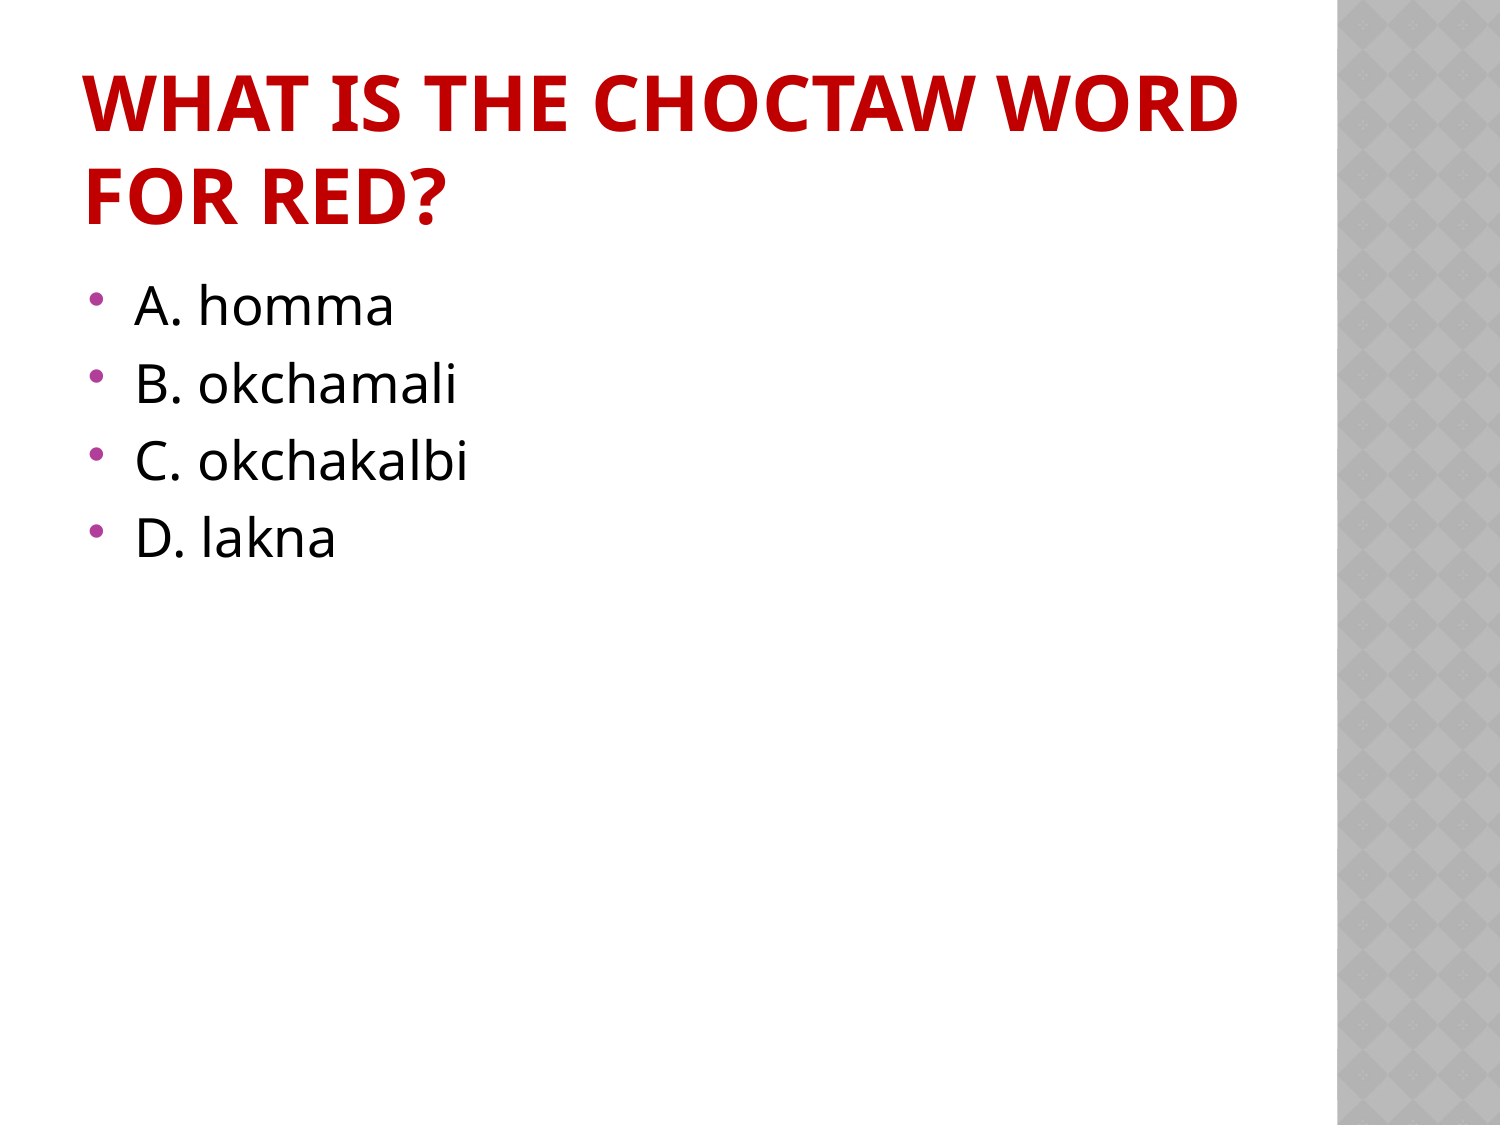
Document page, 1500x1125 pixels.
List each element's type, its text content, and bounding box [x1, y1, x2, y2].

title What is the choctaw word for red? [75, 52, 1263, 240]
list A. homma B. okchamali C. okchakalbi D. lakna [75, 264, 1263, 1059]
